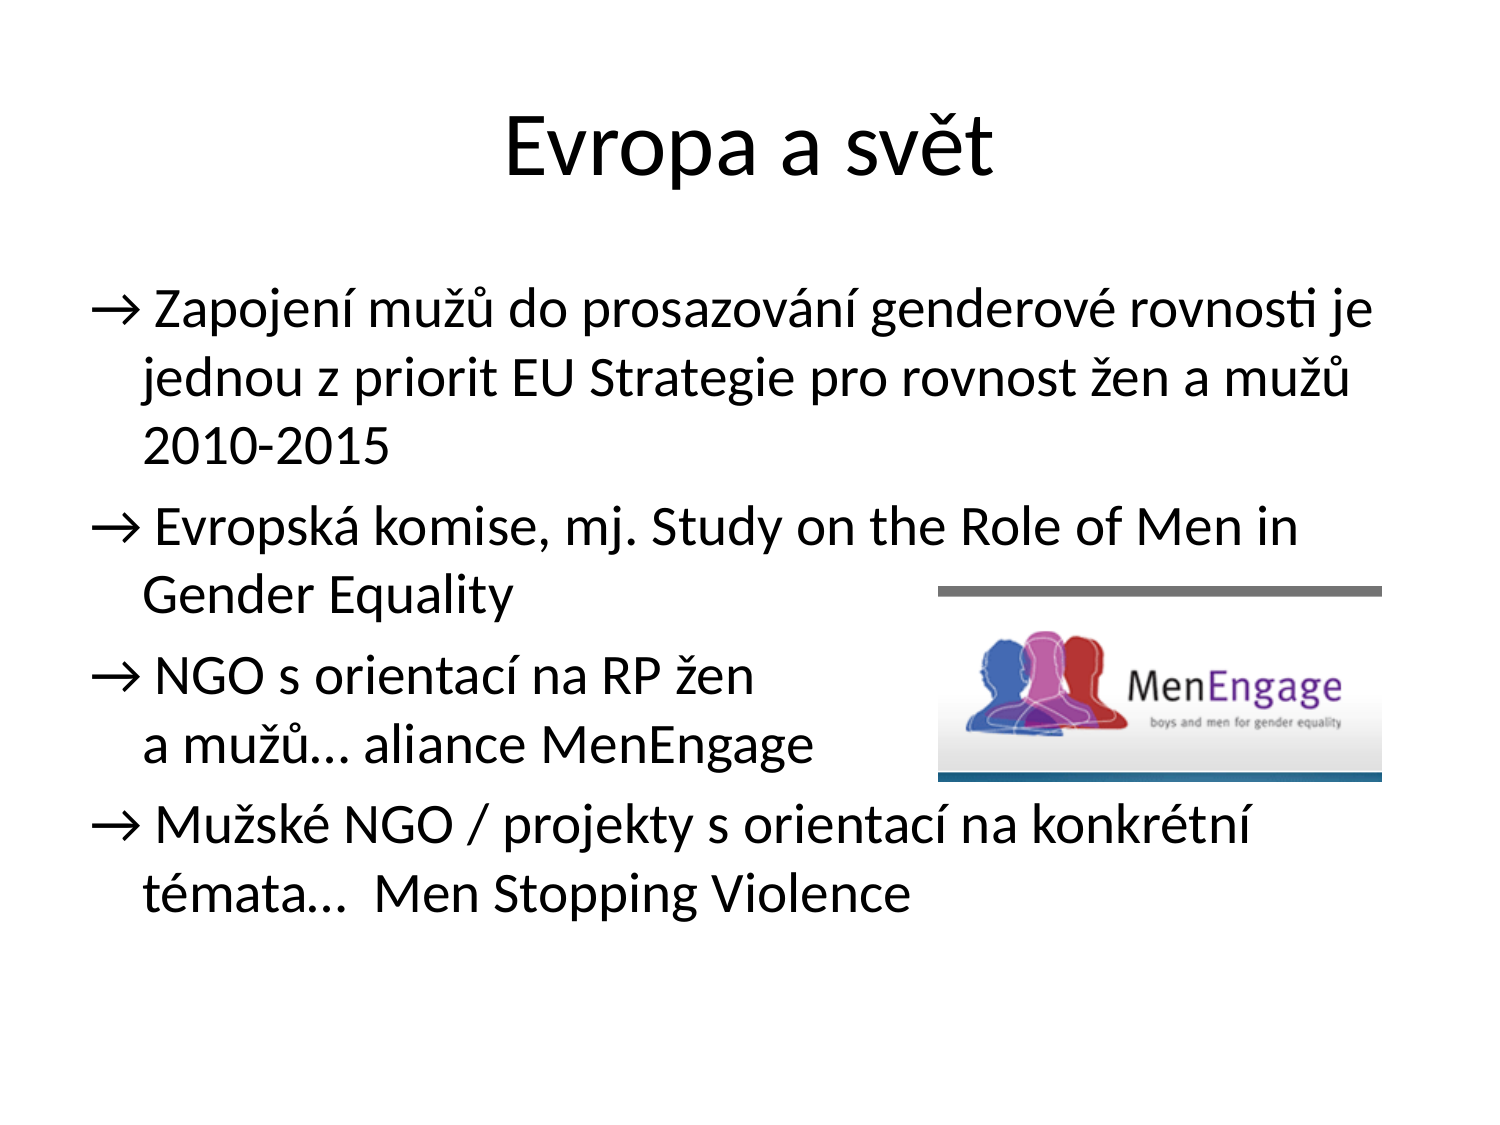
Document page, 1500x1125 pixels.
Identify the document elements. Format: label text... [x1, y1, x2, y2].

picture [938, 585, 1382, 782]
title Evropa a svět [75, 45, 1425, 233]
list → Zapojení mužů do prosazování genderové rovnosti je jednou z priorit EU Strategie pro rovnost žen a mužů 2010-2015 → Evropská komise, mj. Study on the Role of Men in Gender Equality → NGO s orientací na RP žen a mužů… aliance MenEngage → Mužské NGO / projekty s orientací na konkrétní témata… Men Stopping Violence [75, 262, 1425, 1005]
